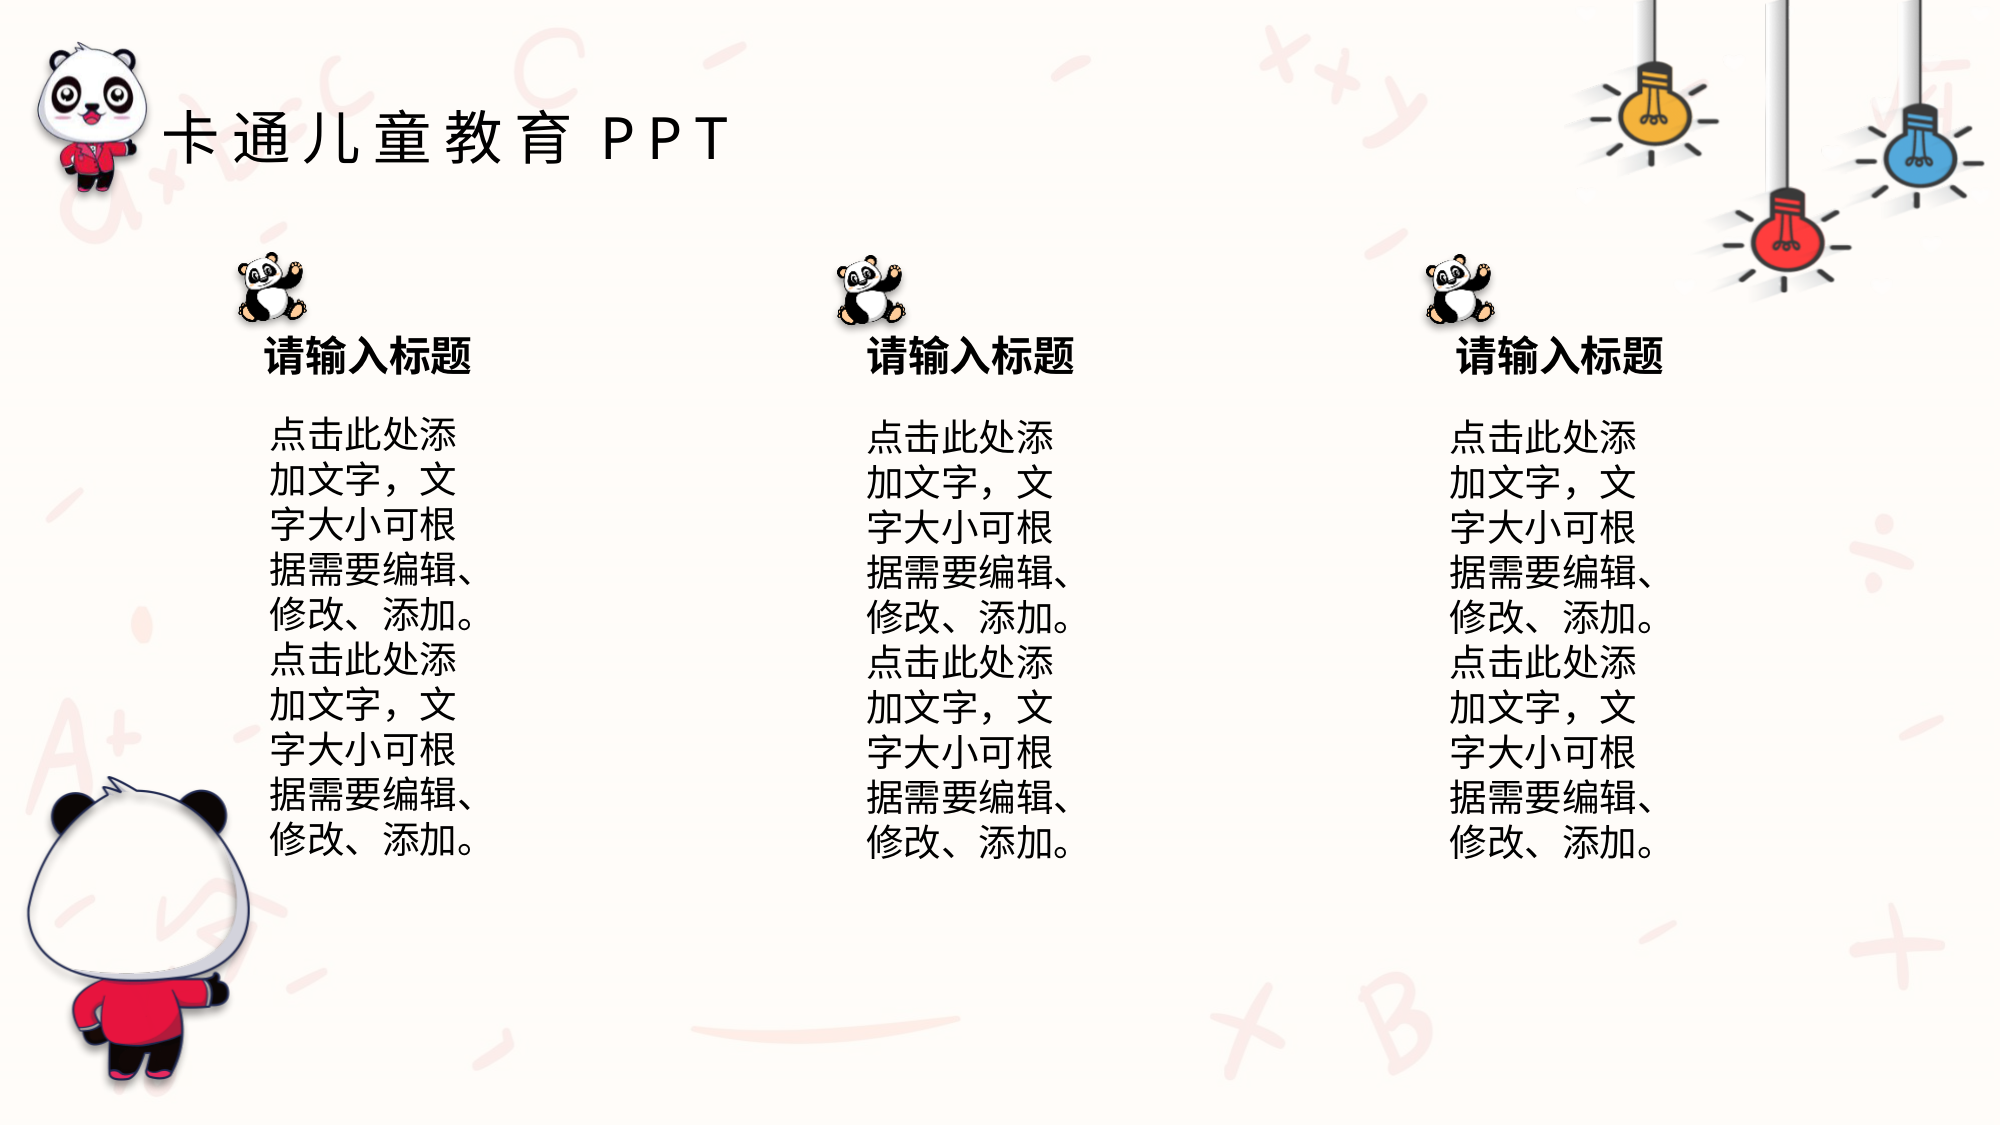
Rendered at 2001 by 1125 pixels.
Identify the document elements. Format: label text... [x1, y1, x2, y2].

picture [20, 776, 250, 1082]
text_box 点击此处添加文字，文字大小可根据需要编辑、修改、添加。点击此处添加文字，文字大小可根据需要编辑、修改、添加。 [851, 406, 1102, 872]
picture [1564, 0, 2000, 308]
text_box 点击此处添加文字，文字大小可根据需要编辑、修改、添加。点击此处添加文字，文字大小可根据需要编辑、修改、添加。 [1435, 406, 1685, 872]
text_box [238, 251, 499, 389]
picture [33, 31, 153, 196]
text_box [1426, 253, 1691, 389]
text_box 点击此处添加文字，文字大小可根据需要编辑、修改、添加。点击此处添加文字，文字大小可根据需要编辑、修改、添加。 [254, 403, 505, 869]
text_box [837, 254, 1102, 388]
